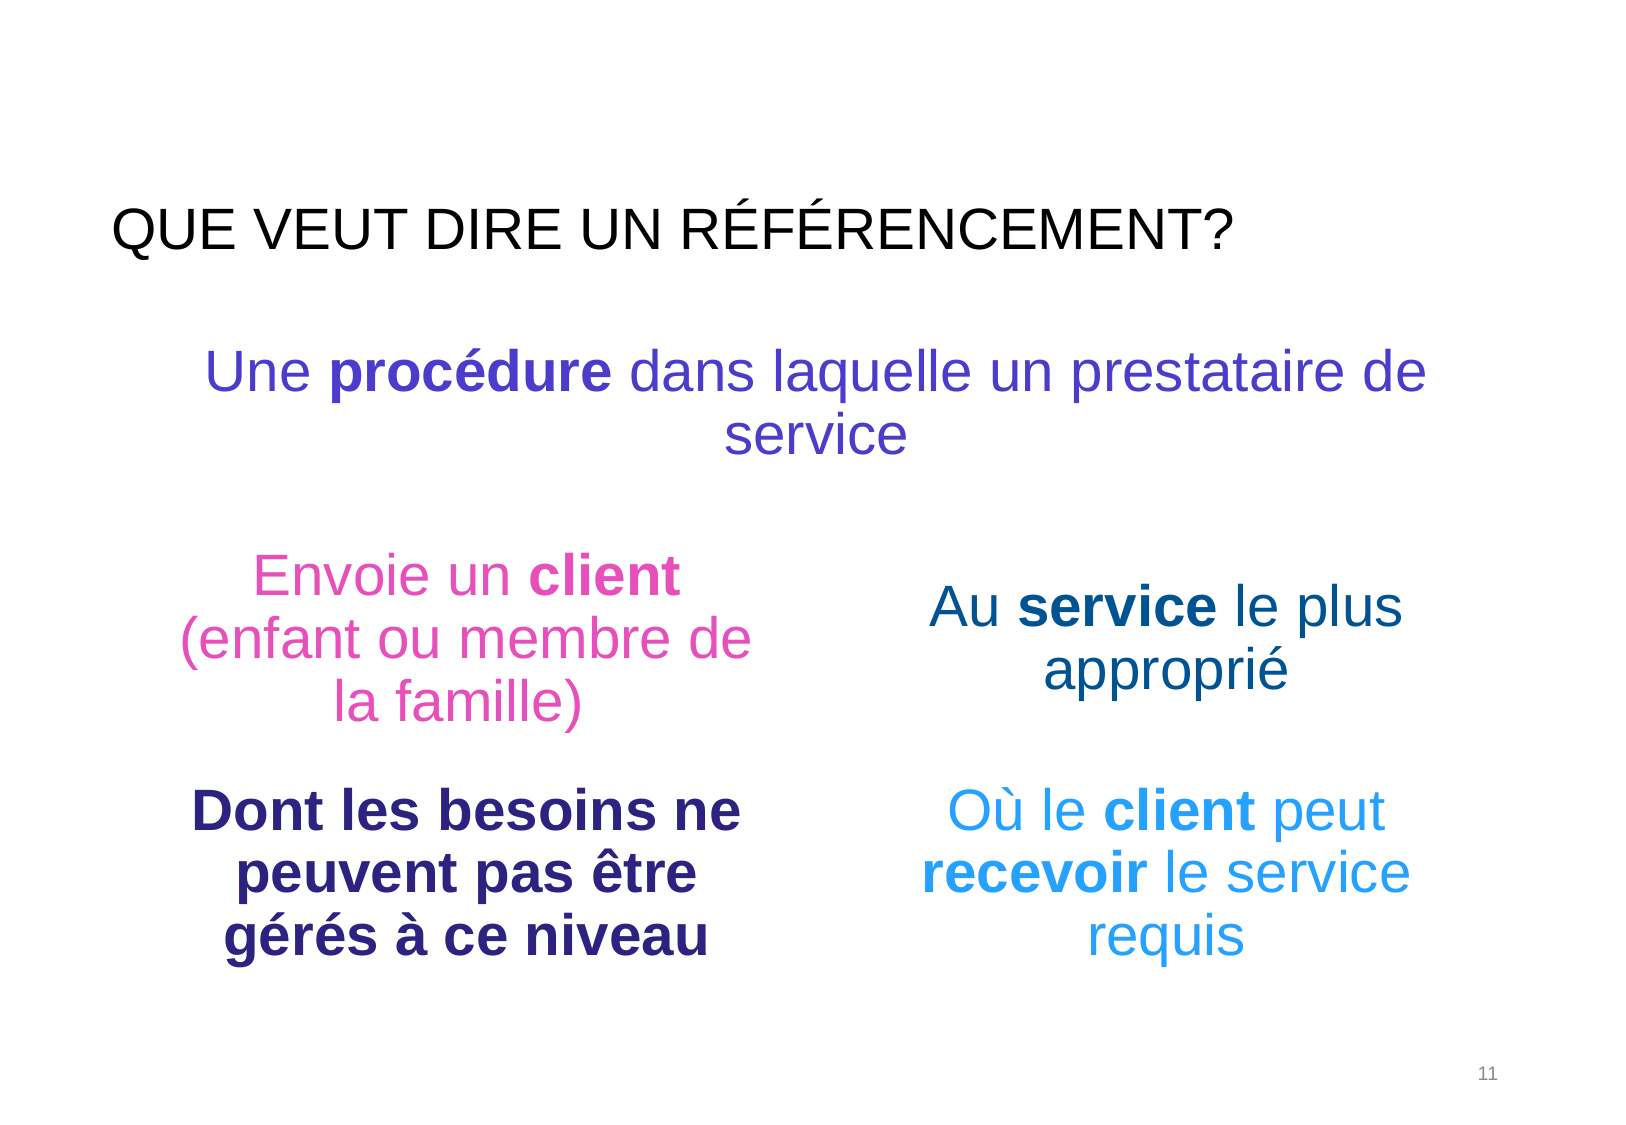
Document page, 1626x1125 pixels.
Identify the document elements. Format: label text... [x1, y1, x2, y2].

title Que veut dire un référencement? [111, 59, 1514, 270]
slide_number 11 [1147, 1042, 1514, 1103]
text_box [140, 298, 1487, 981]
list [111, 297, 1514, 1014]
